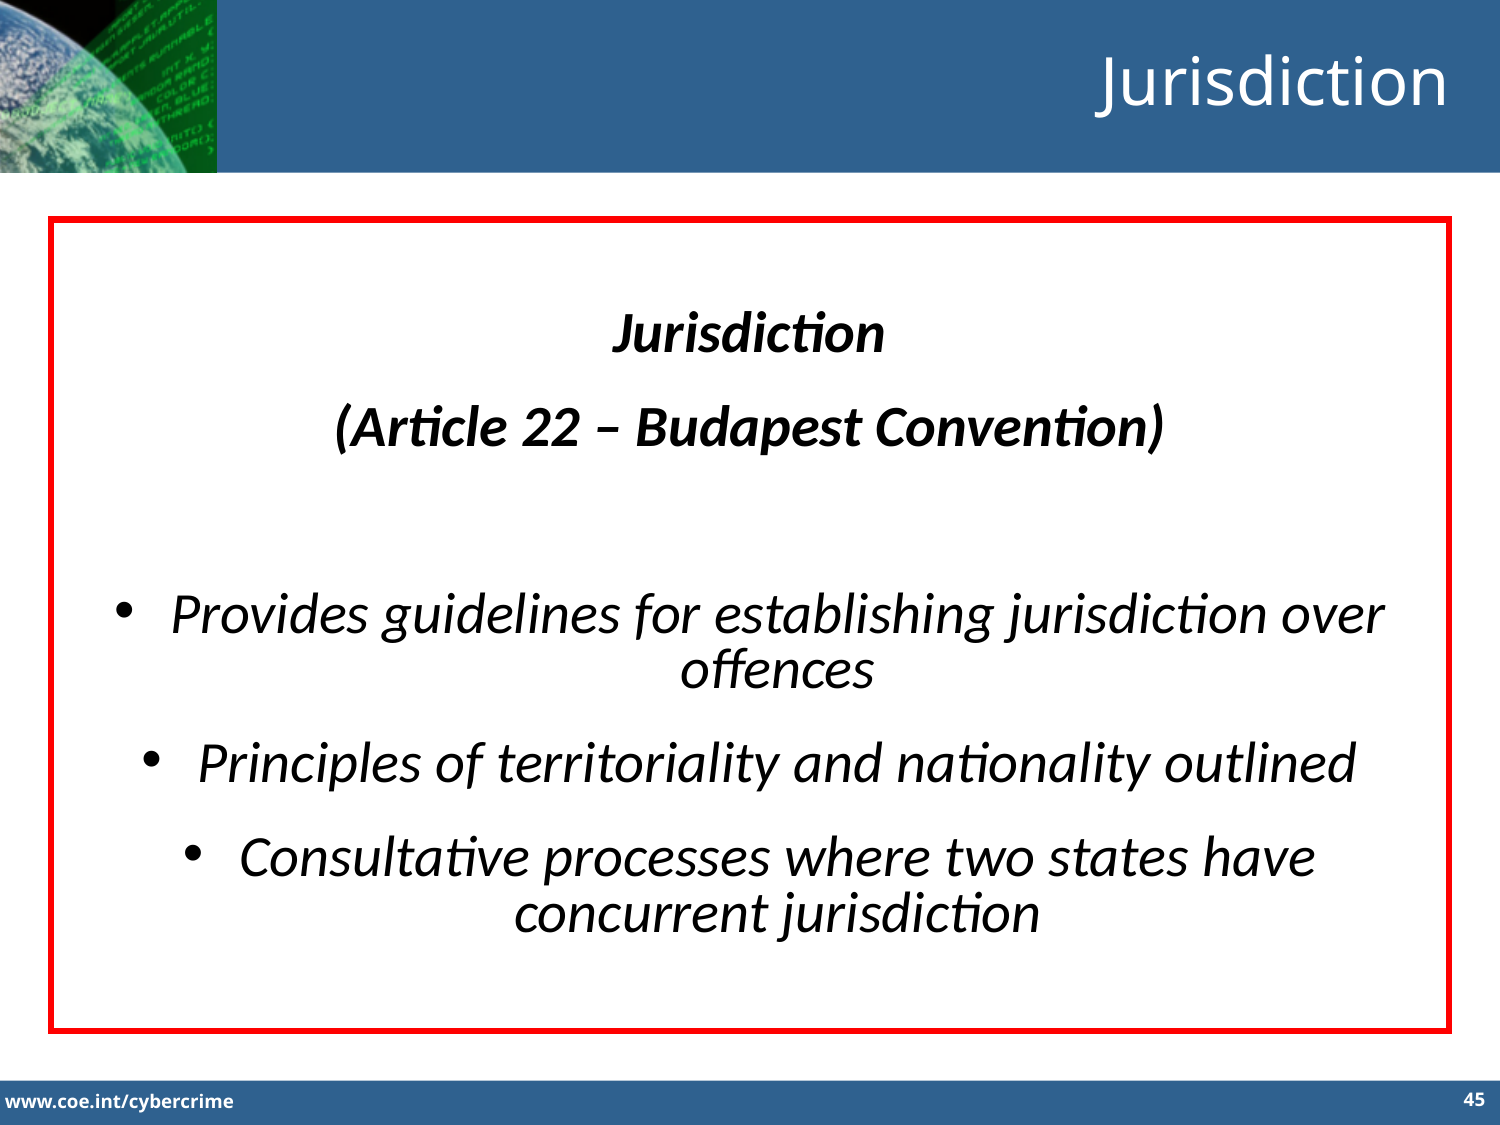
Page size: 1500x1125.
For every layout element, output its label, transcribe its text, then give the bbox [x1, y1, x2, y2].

picture [0, 0, 217, 173]
text_box Jurisdiction (Article 22 – Budapest Convention) Provides guidelines for establishing jurisdiction over offences Principles of territoriality and nationality outlined Consultative processes where two states have concurrent jurisdiction [51, 219, 1449, 1032]
text_box Jurisdiction [230, 31, 1483, 126]
